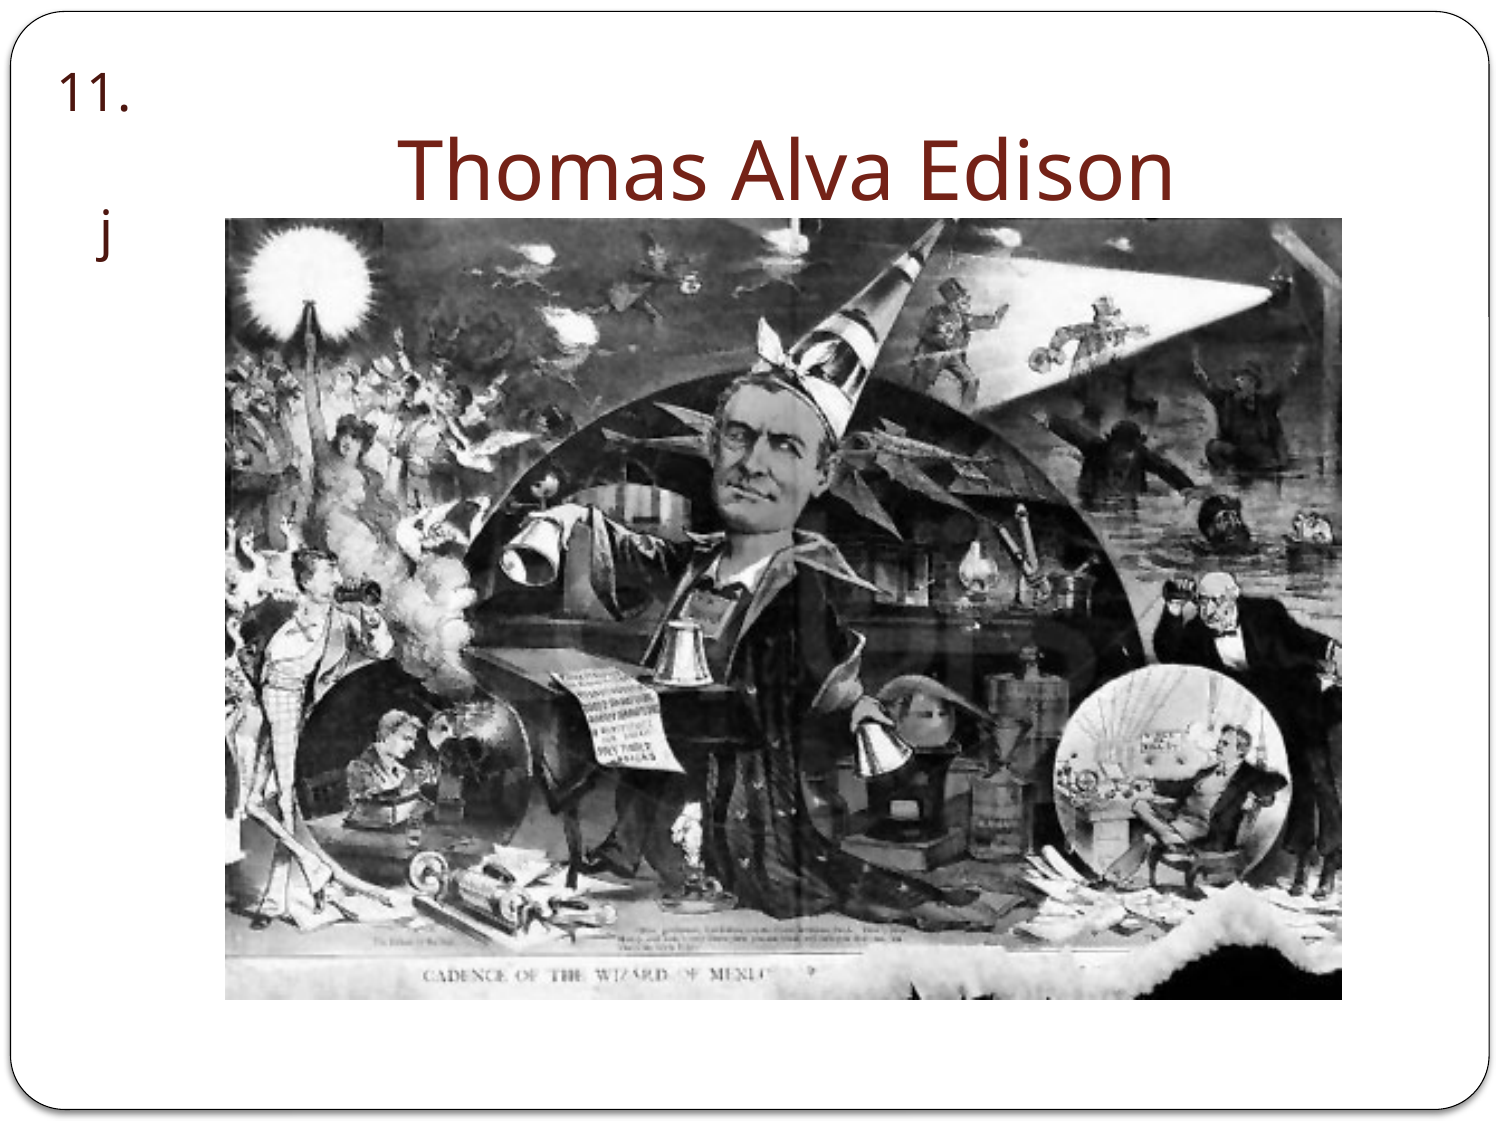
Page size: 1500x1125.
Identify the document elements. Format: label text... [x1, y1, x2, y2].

text_box j [50, 187, 163, 275]
text_box 11. [37, 49, 150, 138]
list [224, 218, 1342, 1001]
title Thomas Alva Edison [150, 45, 1425, 233]
